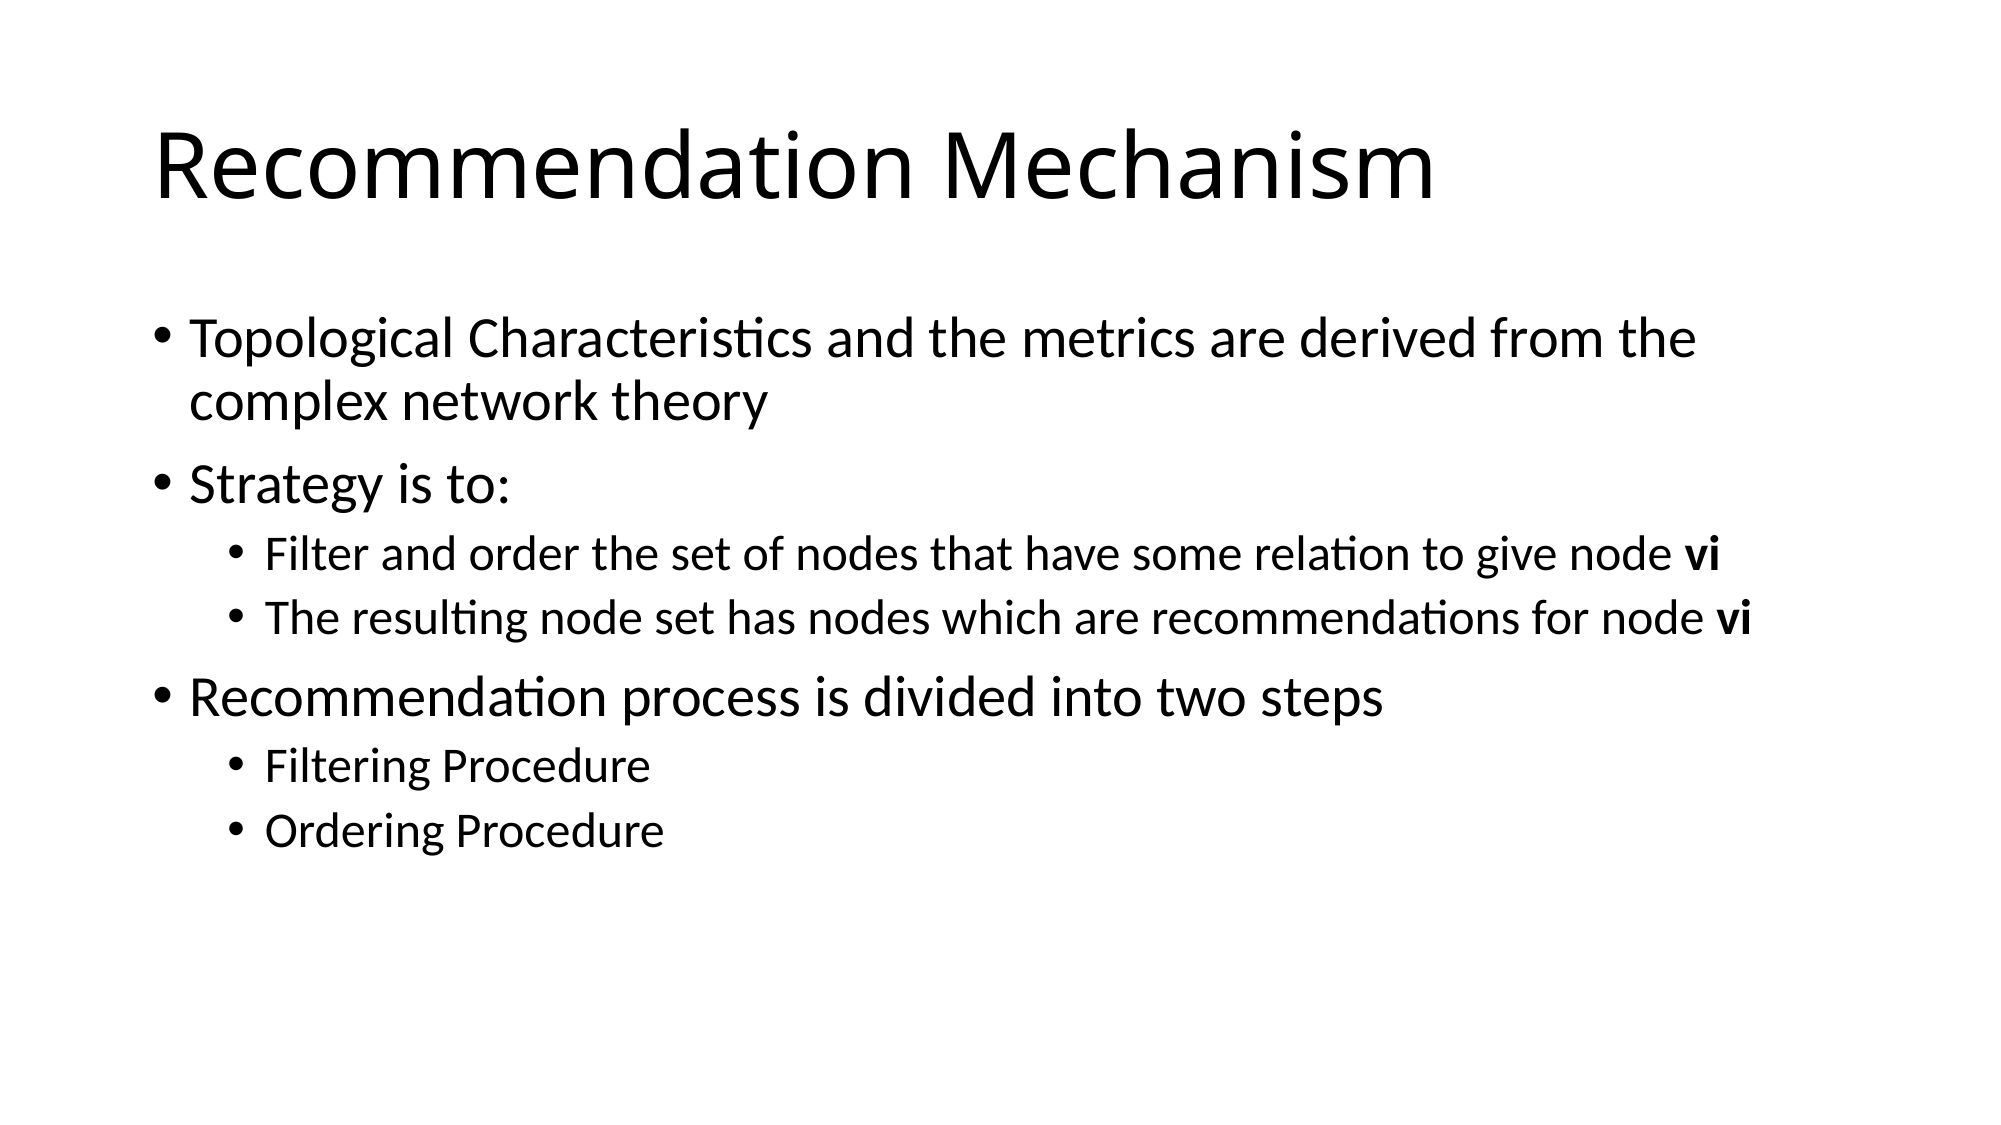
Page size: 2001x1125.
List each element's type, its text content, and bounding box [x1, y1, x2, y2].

list Topological Characteristics and the metrics are derived from the complex network theory Strategy is to: Filter and order the set of nodes that have some relation to give node vi The resulting node set has nodes which are recommendations for node vi Recommendation process is divided into two steps Filtering Procedure Ordering Procedure [137, 299, 1863, 1014]
title Recommendation Mechanism [137, 59, 1863, 278]
